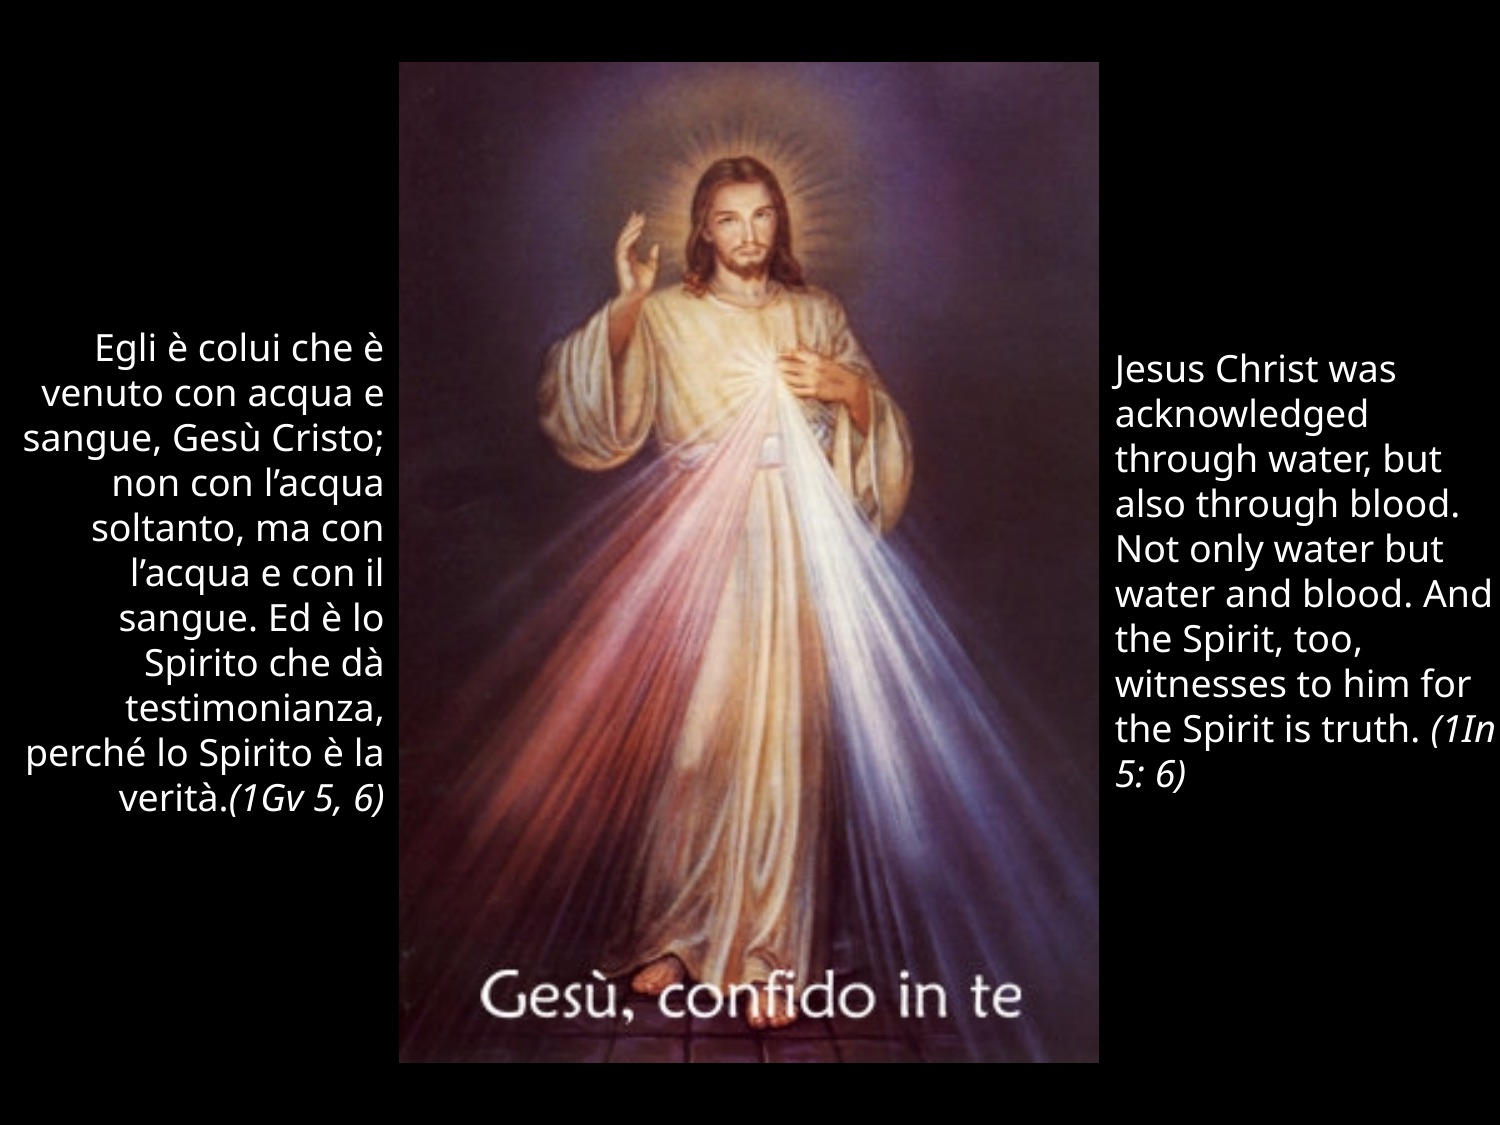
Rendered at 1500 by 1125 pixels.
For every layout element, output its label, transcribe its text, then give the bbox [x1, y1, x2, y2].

picture [399, 62, 1099, 1063]
text_box Jesus Christ was acknowledged through water, but also through blood. Not only water but water and blood. And the Spirit, too, witnesses to him for the Spirit is truth. (1In 5: 6) [1100, 337, 1500, 803]
title Egli è colui che è venuto con acqua e sangue, Gesù Cristo; non con l’acqua soltanto, ma con l’acqua e con il sangue. Ed è lo Spirito che dà testimonianza, perché lo Spirito è la verità.(1Gv 5, 6) [0, 500, 399, 688]
